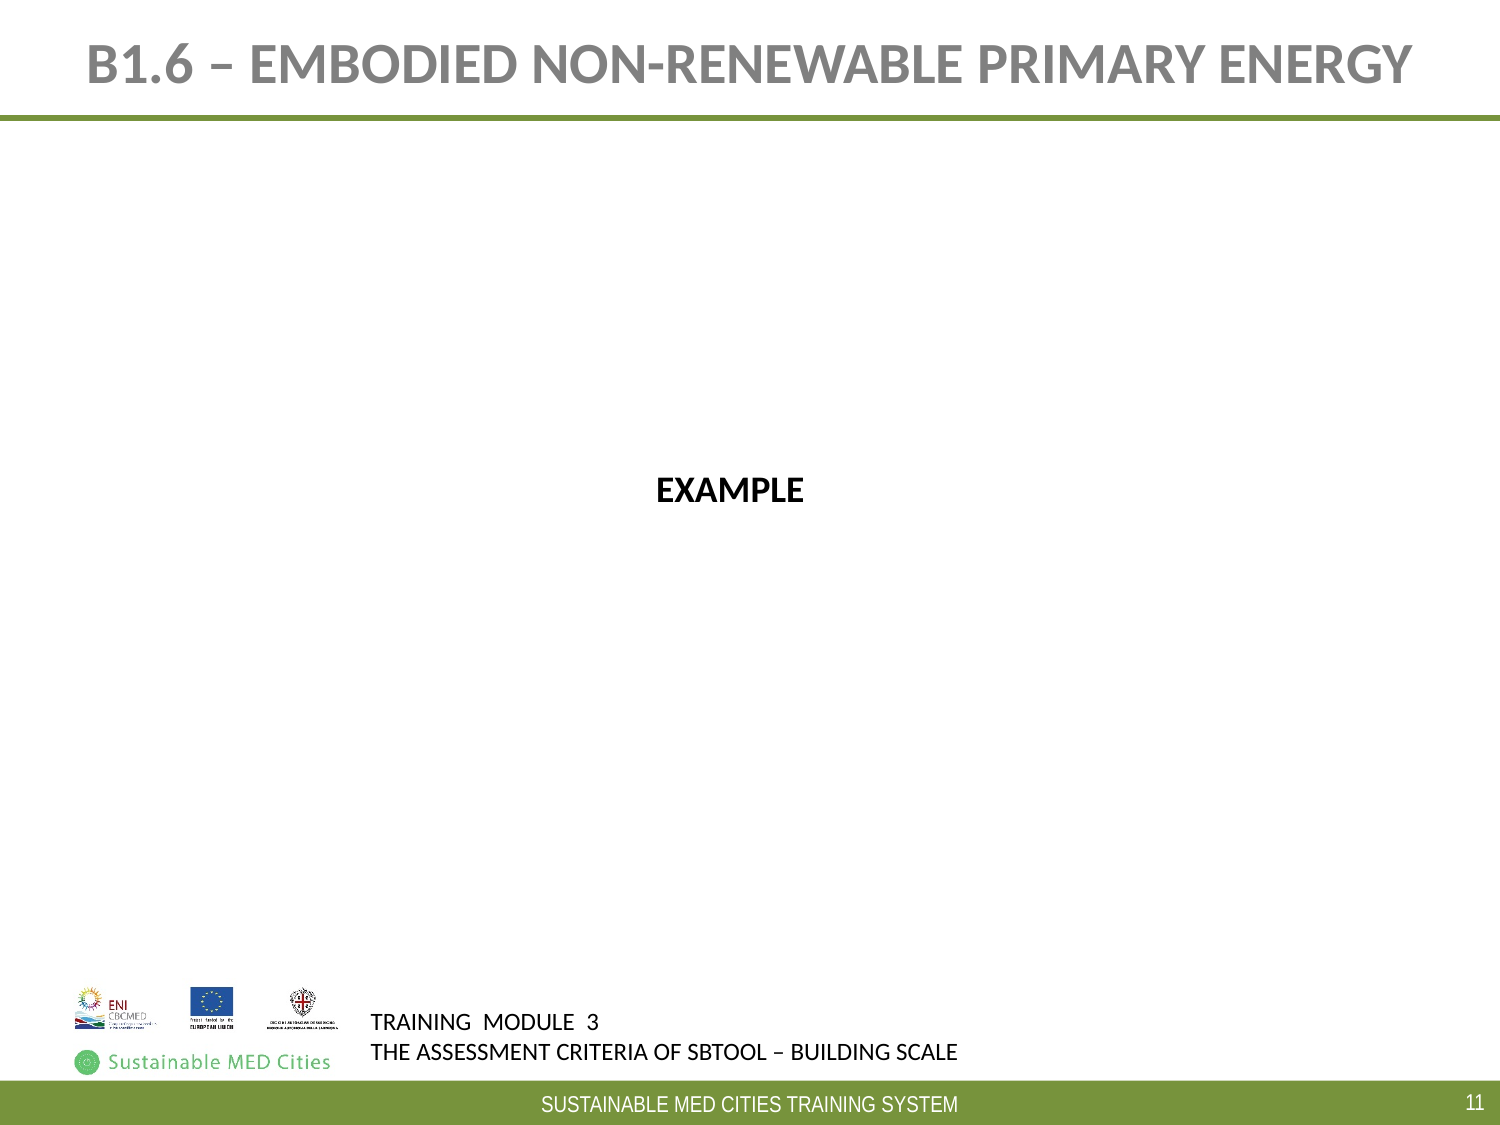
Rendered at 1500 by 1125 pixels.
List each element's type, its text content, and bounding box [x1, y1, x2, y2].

title B1.6 – EMBODIED NON-RENEWABLE PRIMARY ENERGY [0, 0, 1500, 121]
slide_number 11 [1149, 1078, 1500, 1125]
list EXAMPLE [43, 262, 1425, 944]
picture [62, 978, 356, 1080]
